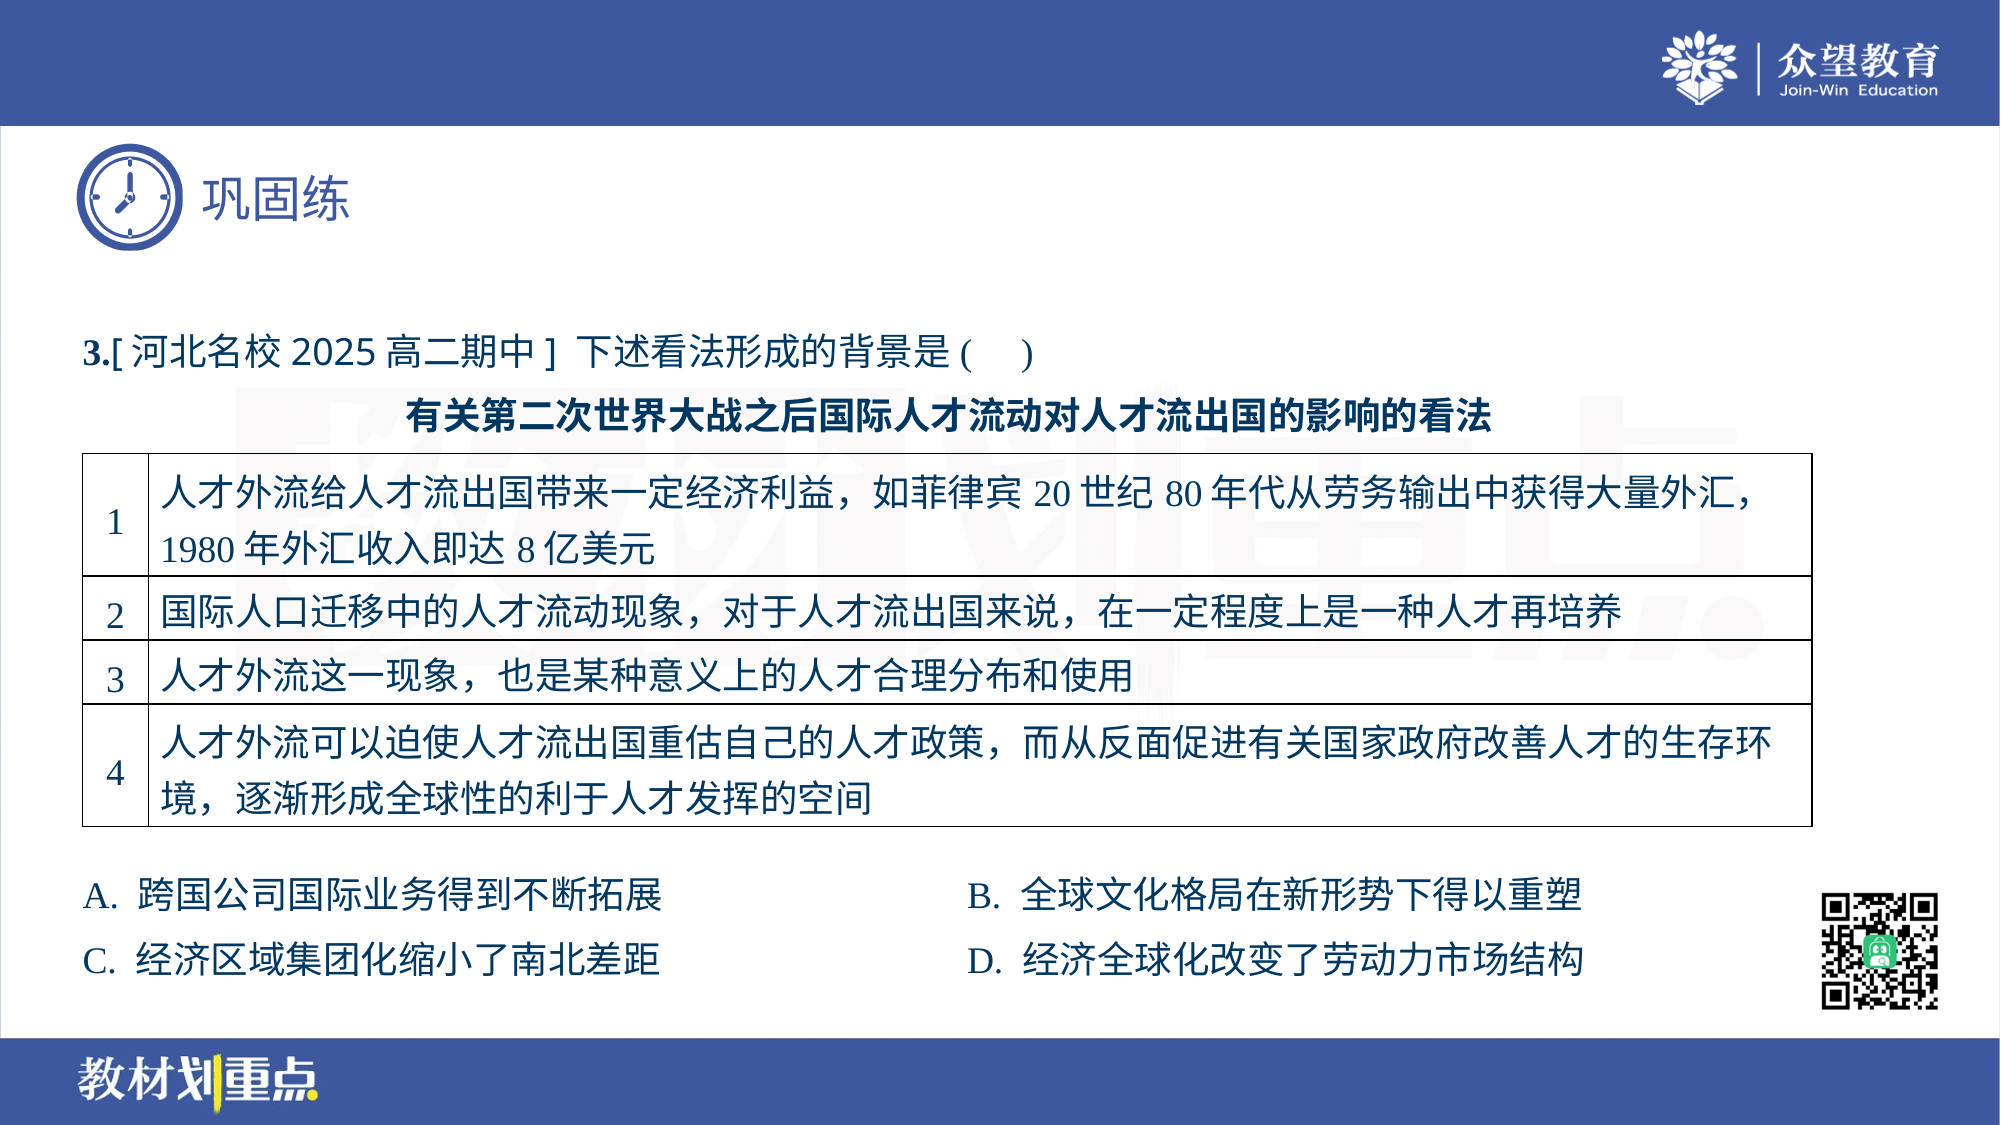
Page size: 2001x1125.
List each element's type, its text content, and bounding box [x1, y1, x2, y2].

table_cell 国际人口迁移中的人才流动现象，对于人才流出国来说，在一定程度上是一种人才再培养 [149, 577, 1811, 639]
table_header 人才外流给人才流出国带来一定经济利益，如菲律宾20世纪80年代从劳务输出中获得大量外汇， 1980年外汇收入即达8亿美元 [149, 454, 1811, 575]
table_cell 3 [83, 641, 148, 703]
table_cell 人才外流可以迫使人才流出国重估自己的人才政策，而从反面促进有关国家政府改善人才的生存环 境，逐渐形成全球性的利于人才发挥的空间 [149, 705, 1811, 826]
table_cell 4 [83, 705, 148, 826]
table_header 1 [83, 454, 148, 575]
picture [0, 0, 2000, 1125]
text_box A. 跨国公司国际业务得到不断拓展 B. 全球文化格局在新形势下得以重塑 C. 经济区域集团化缩小了南北差距 D. 经济全球化改变了劳动力市场结构 [82, 847, 1817, 974]
table_cell 2 [83, 577, 148, 639]
table_cell 人才外流这一现象，也是某种意义上的人才合理分布和使用 [149, 641, 1811, 703]
text_box 3.[河北名校2025高二期中] 下述看法形成的背景是( ) 有关第二次世界大战之后国际人才流动对人才流出国的影响的看法 [82, 304, 1817, 431]
